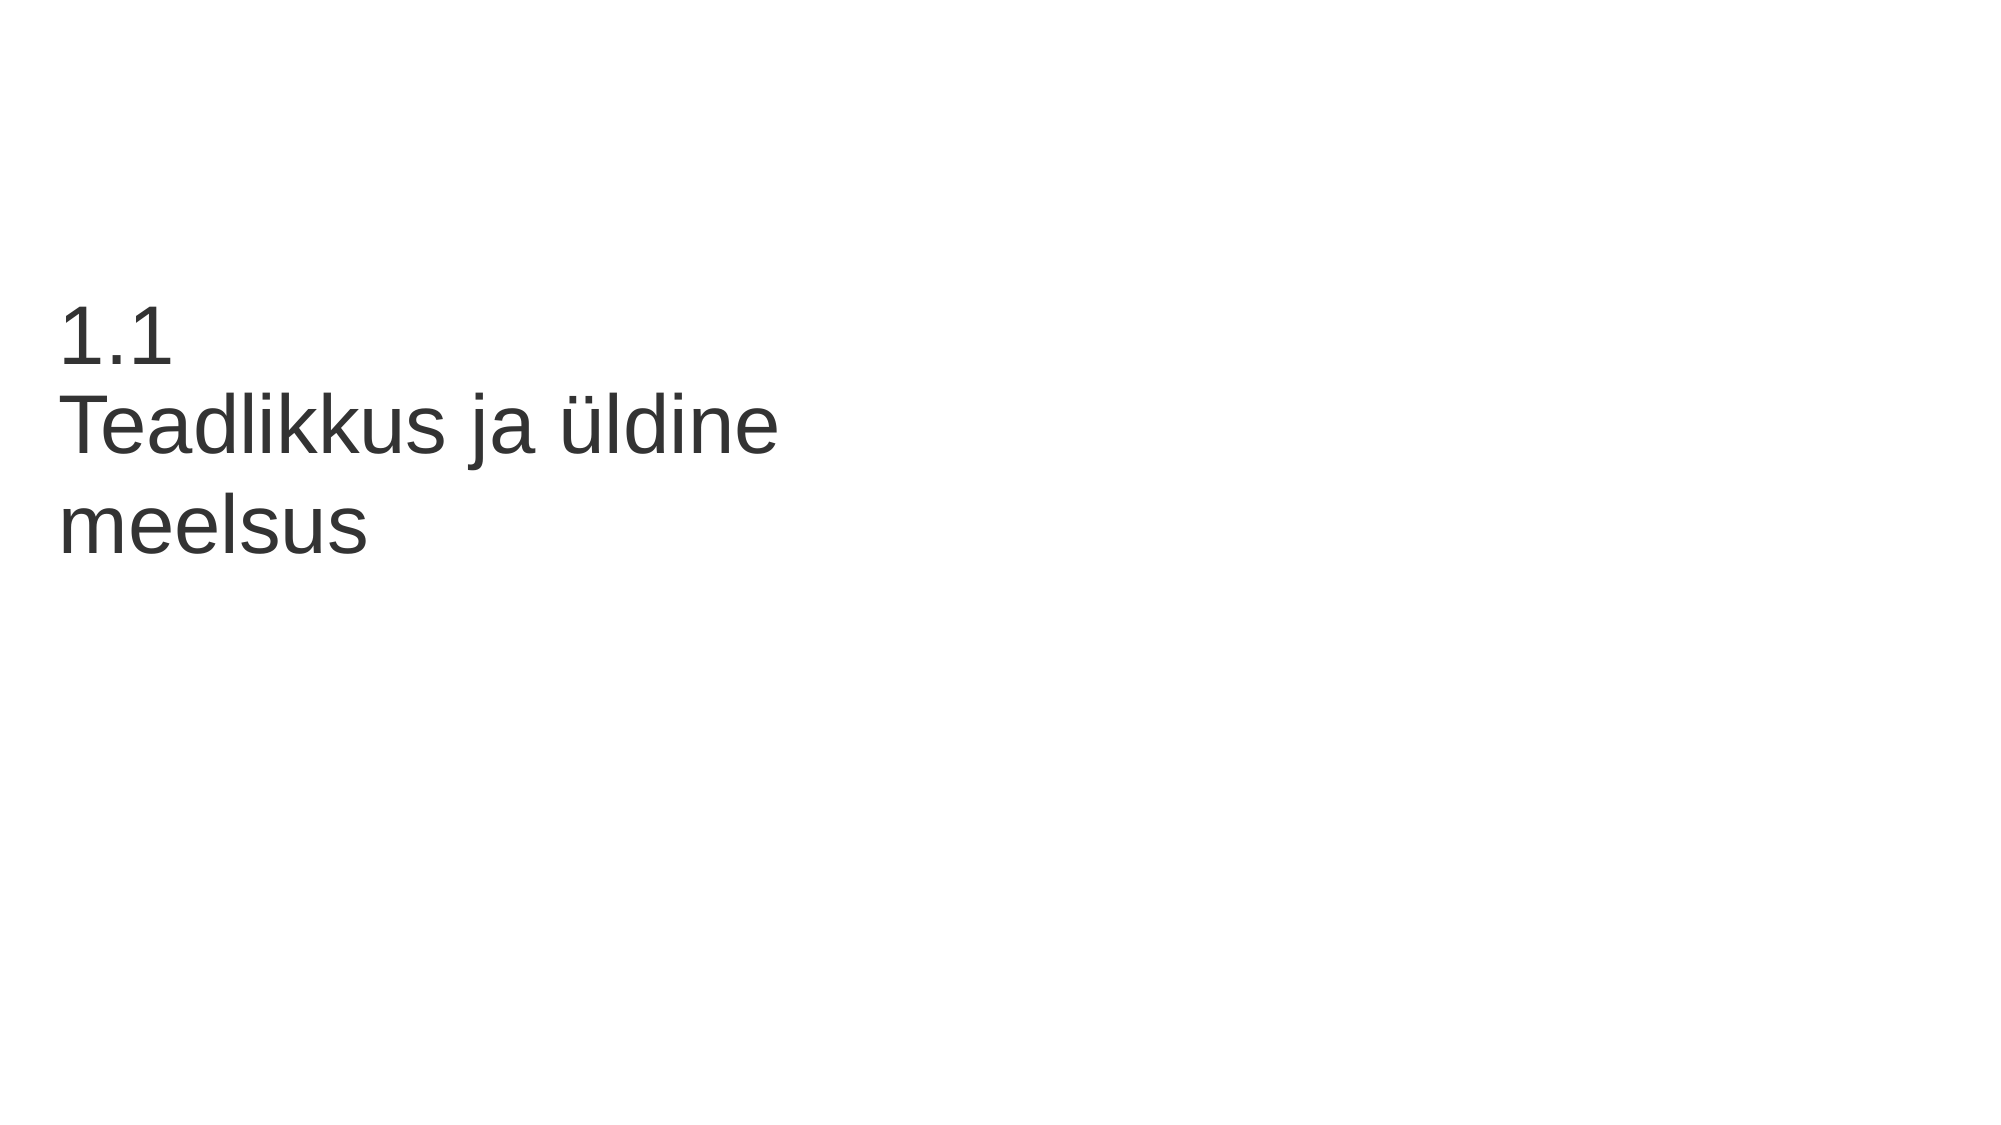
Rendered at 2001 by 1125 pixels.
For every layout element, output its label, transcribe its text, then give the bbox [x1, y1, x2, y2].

list Teadlikkus ja üldine meelsus [59, 370, 985, 696]
list 1.1 [59, 281, 220, 370]
